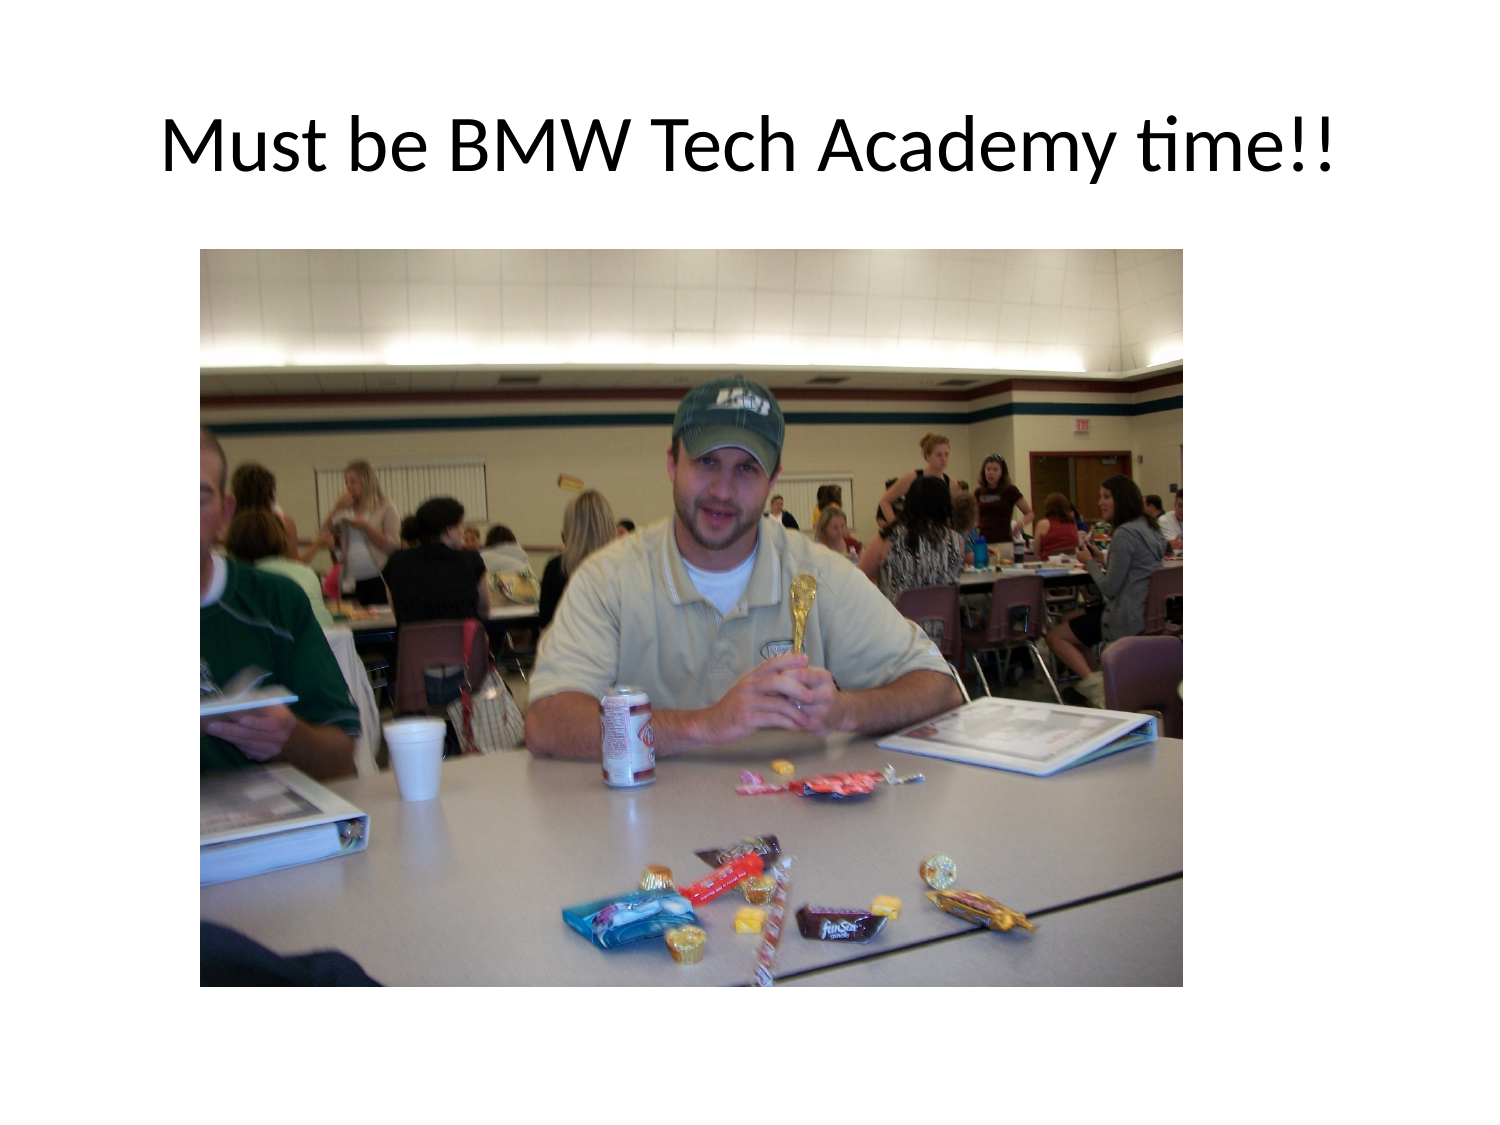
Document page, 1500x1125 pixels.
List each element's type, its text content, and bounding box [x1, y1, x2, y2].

picture [199, 249, 1183, 988]
title Must be BMW Tech Academy time!! [75, 45, 1425, 233]
